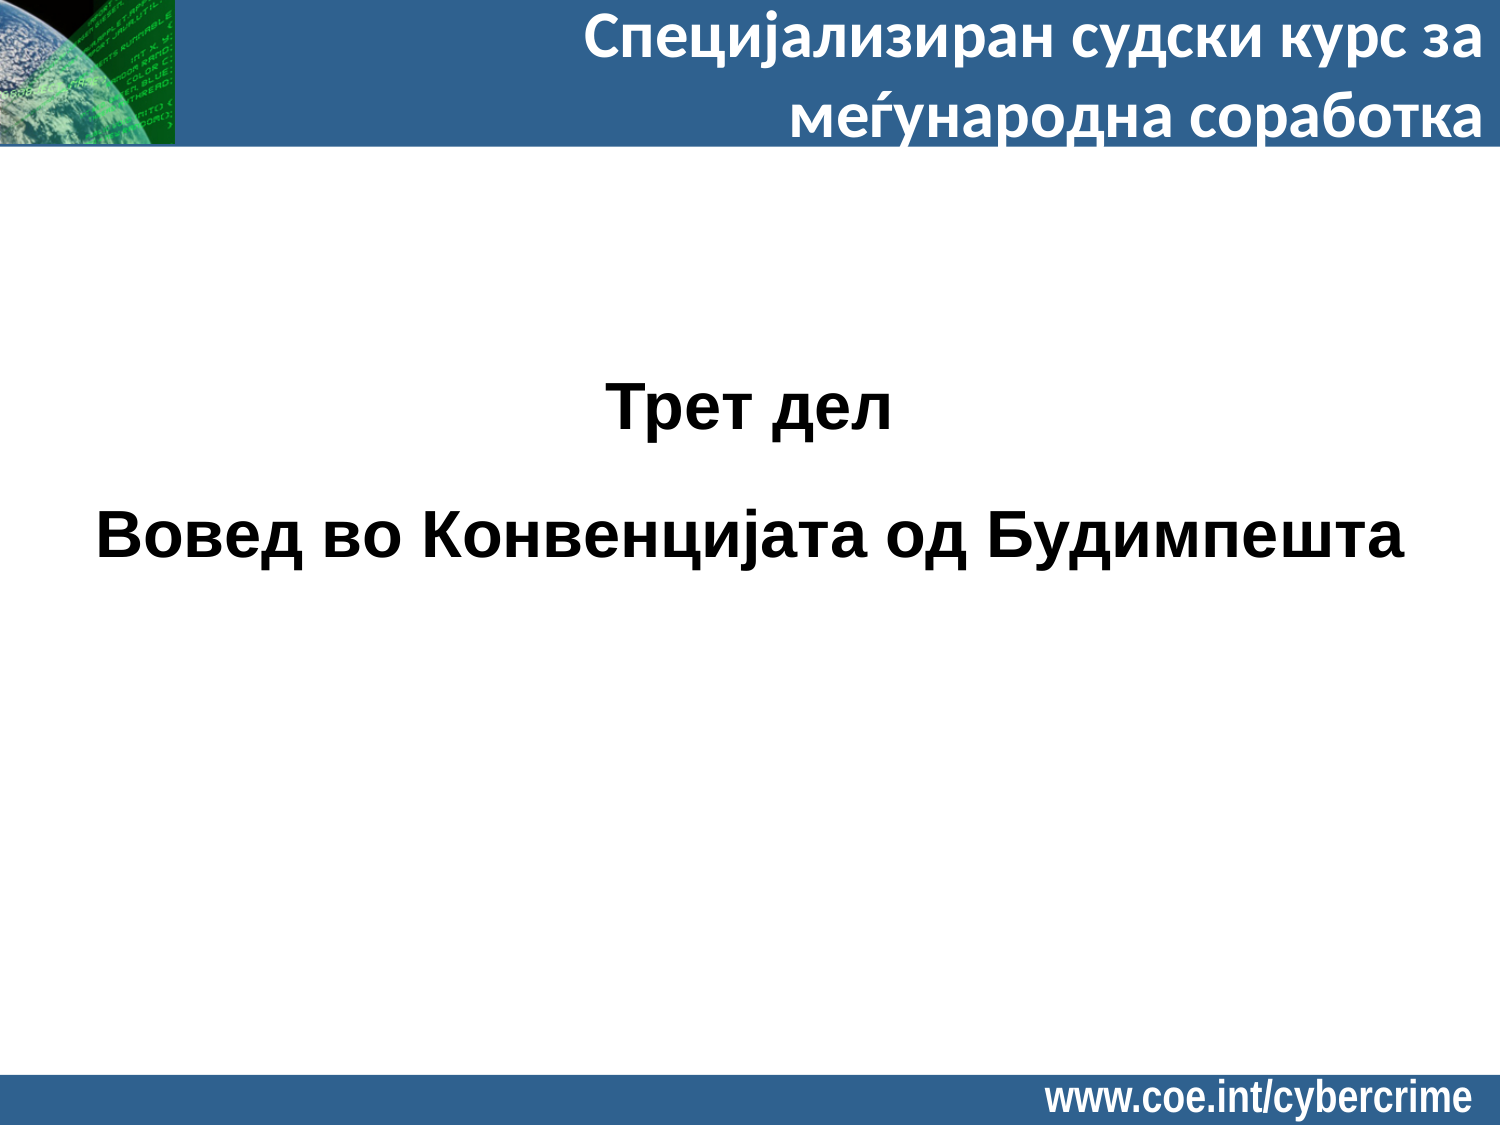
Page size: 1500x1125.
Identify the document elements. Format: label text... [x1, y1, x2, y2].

picture [0, 0, 175, 144]
text_box [0, 1073, 1030, 1125]
text_box www.coe.int/cybercrime [1030, 1059, 1500, 1125]
text_box Специјализиран судски курс за меѓународна соработка [177, 0, 1500, 149]
text_box Трет дел Вовед во Конвенцијата од Будимпешта [50, 371, 1450, 642]
